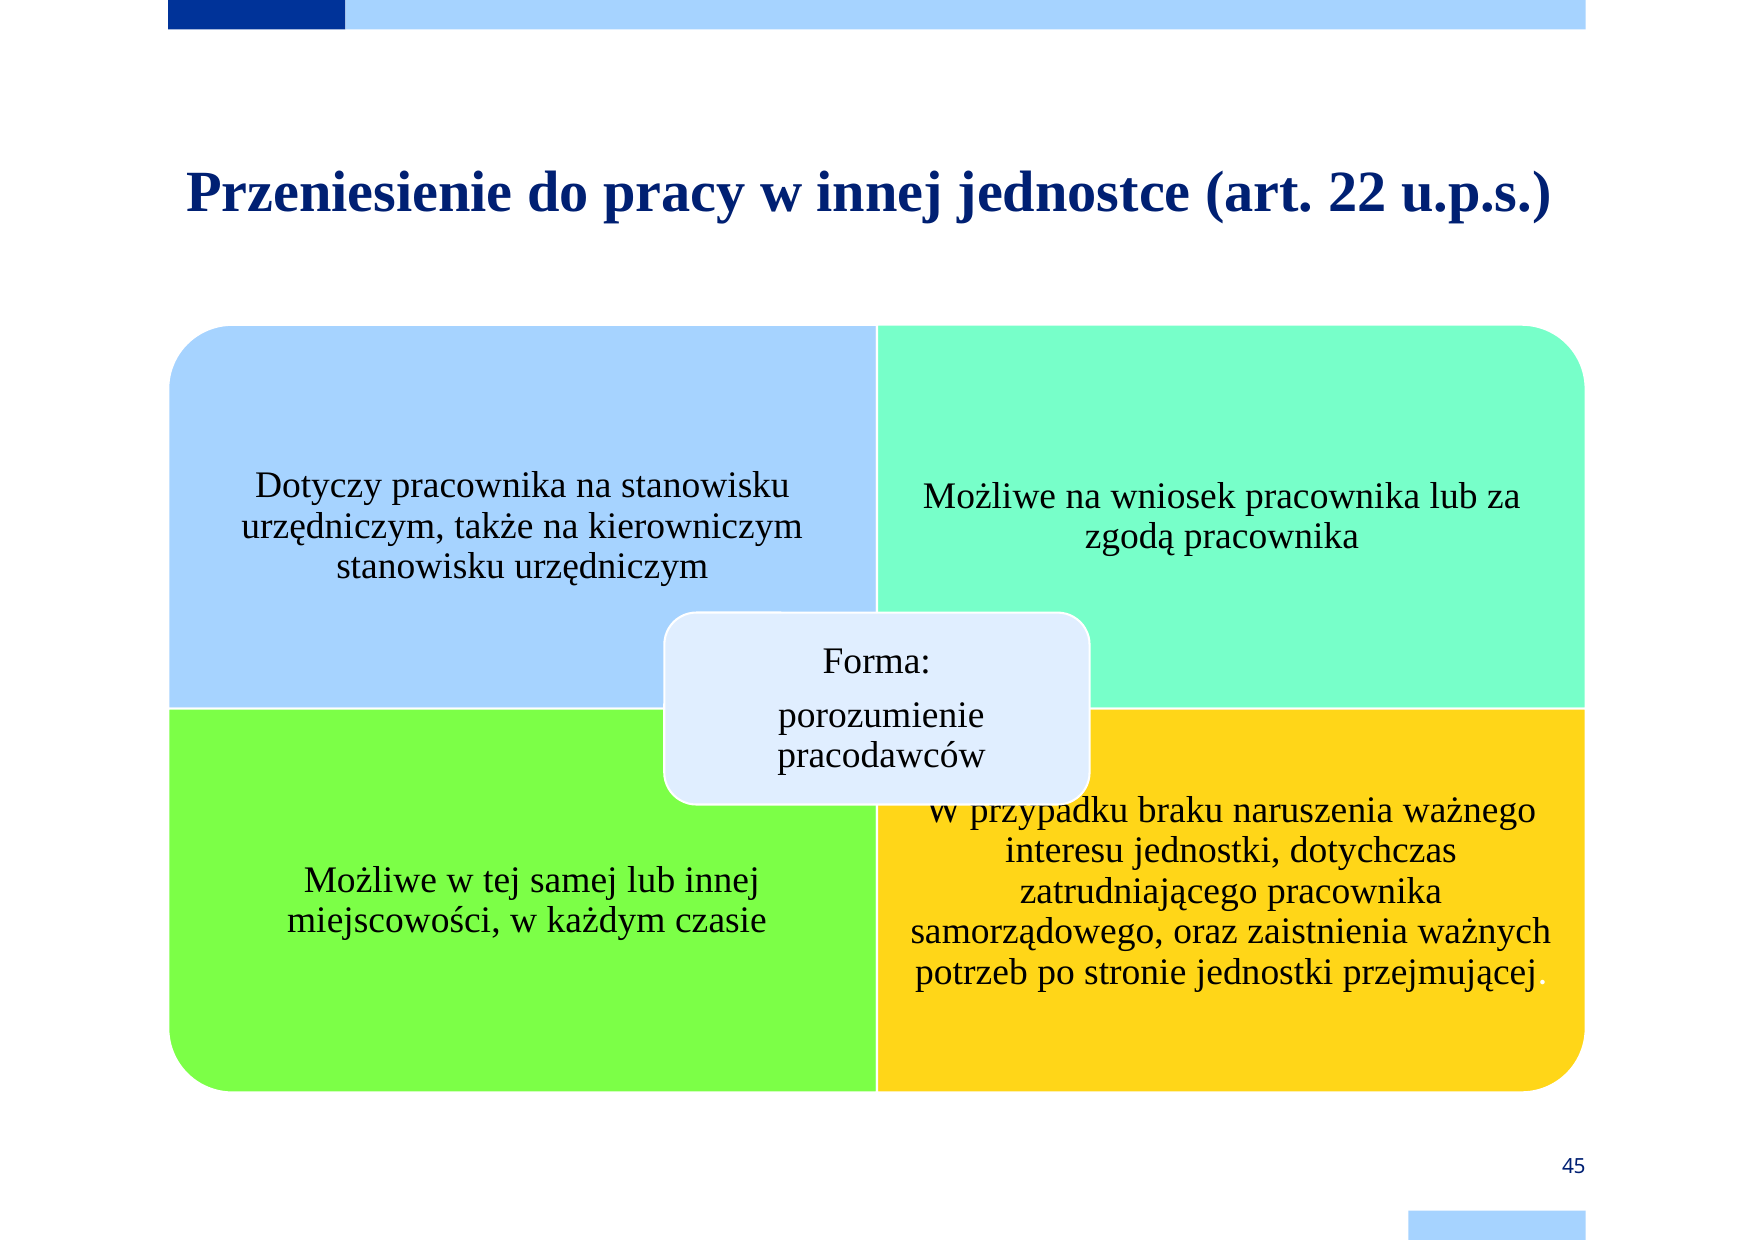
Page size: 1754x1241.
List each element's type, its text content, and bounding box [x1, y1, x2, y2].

slide_number 45 [1408, 1151, 1586, 1182]
title Przeniesienie do pracy w innej jednostce (art. 22 u.p.s.) [168, 147, 1586, 324]
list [168, 324, 1586, 1093]
